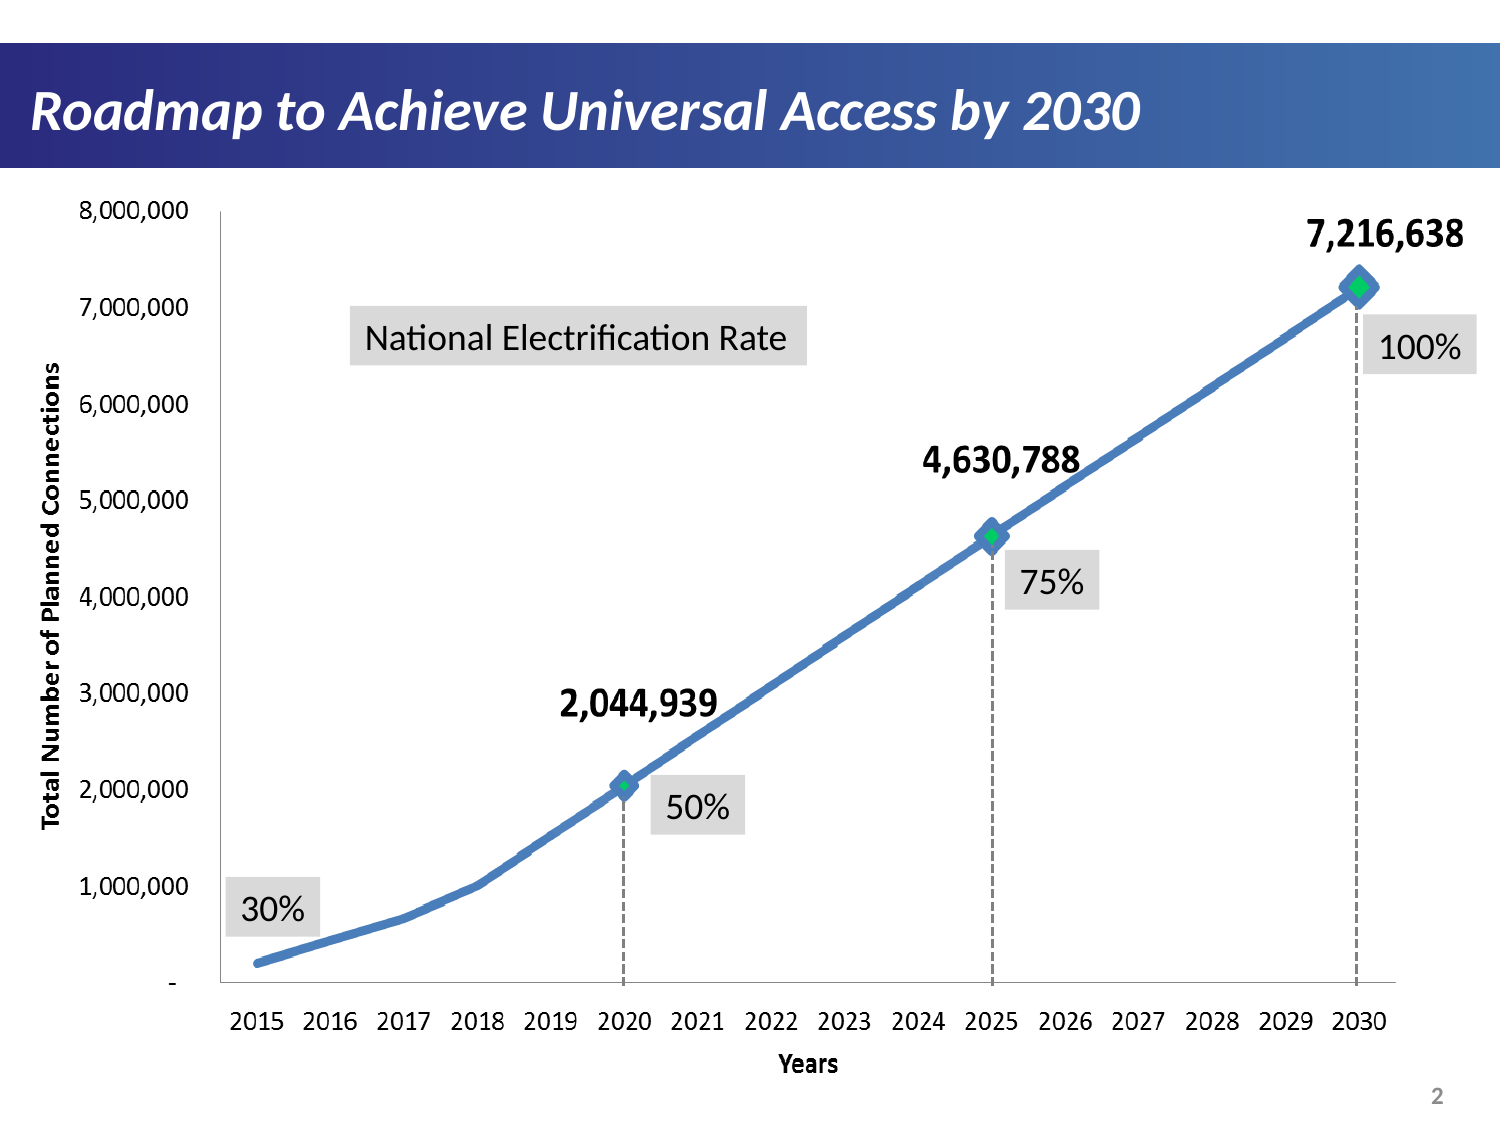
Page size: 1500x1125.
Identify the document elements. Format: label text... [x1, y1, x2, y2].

slide_number 2 [1262, 1065, 1500, 1125]
list Roadmap to Achieve Universal Access by 2030 [15, 64, 1450, 144]
picture [8, 180, 1477, 1113]
